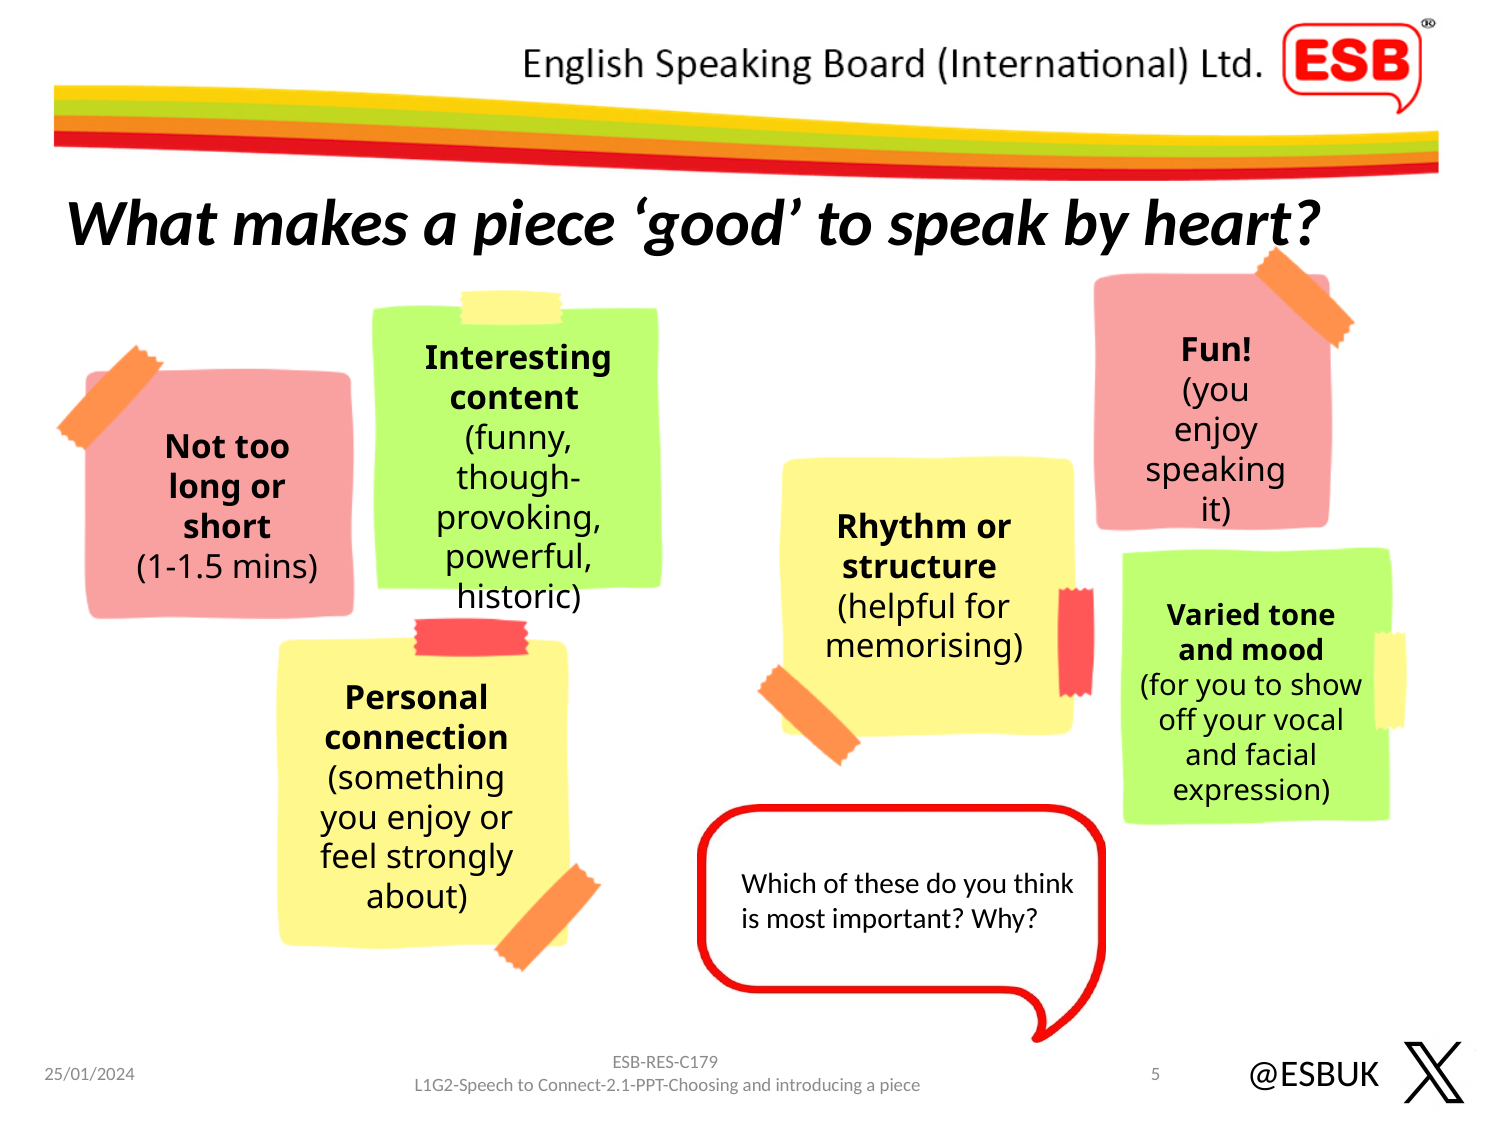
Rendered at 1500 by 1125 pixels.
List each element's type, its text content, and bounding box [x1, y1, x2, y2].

title What makes a piece ‘good’ to speak by heart? [50, 180, 1395, 268]
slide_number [29, 1042, 367, 1103]
footer ESB-RES-C179 L1G2-Speech to Connect-2.1-PPT-Choosing and introducing a piece [395, 1042, 930, 1103]
picture [697, 208, 1416, 1043]
picture [0, 0, 1500, 189]
picture [52, 285, 682, 973]
slide_number 5 [930, 1042, 1176, 1103]
picture [1395, 1029, 1476, 1116]
